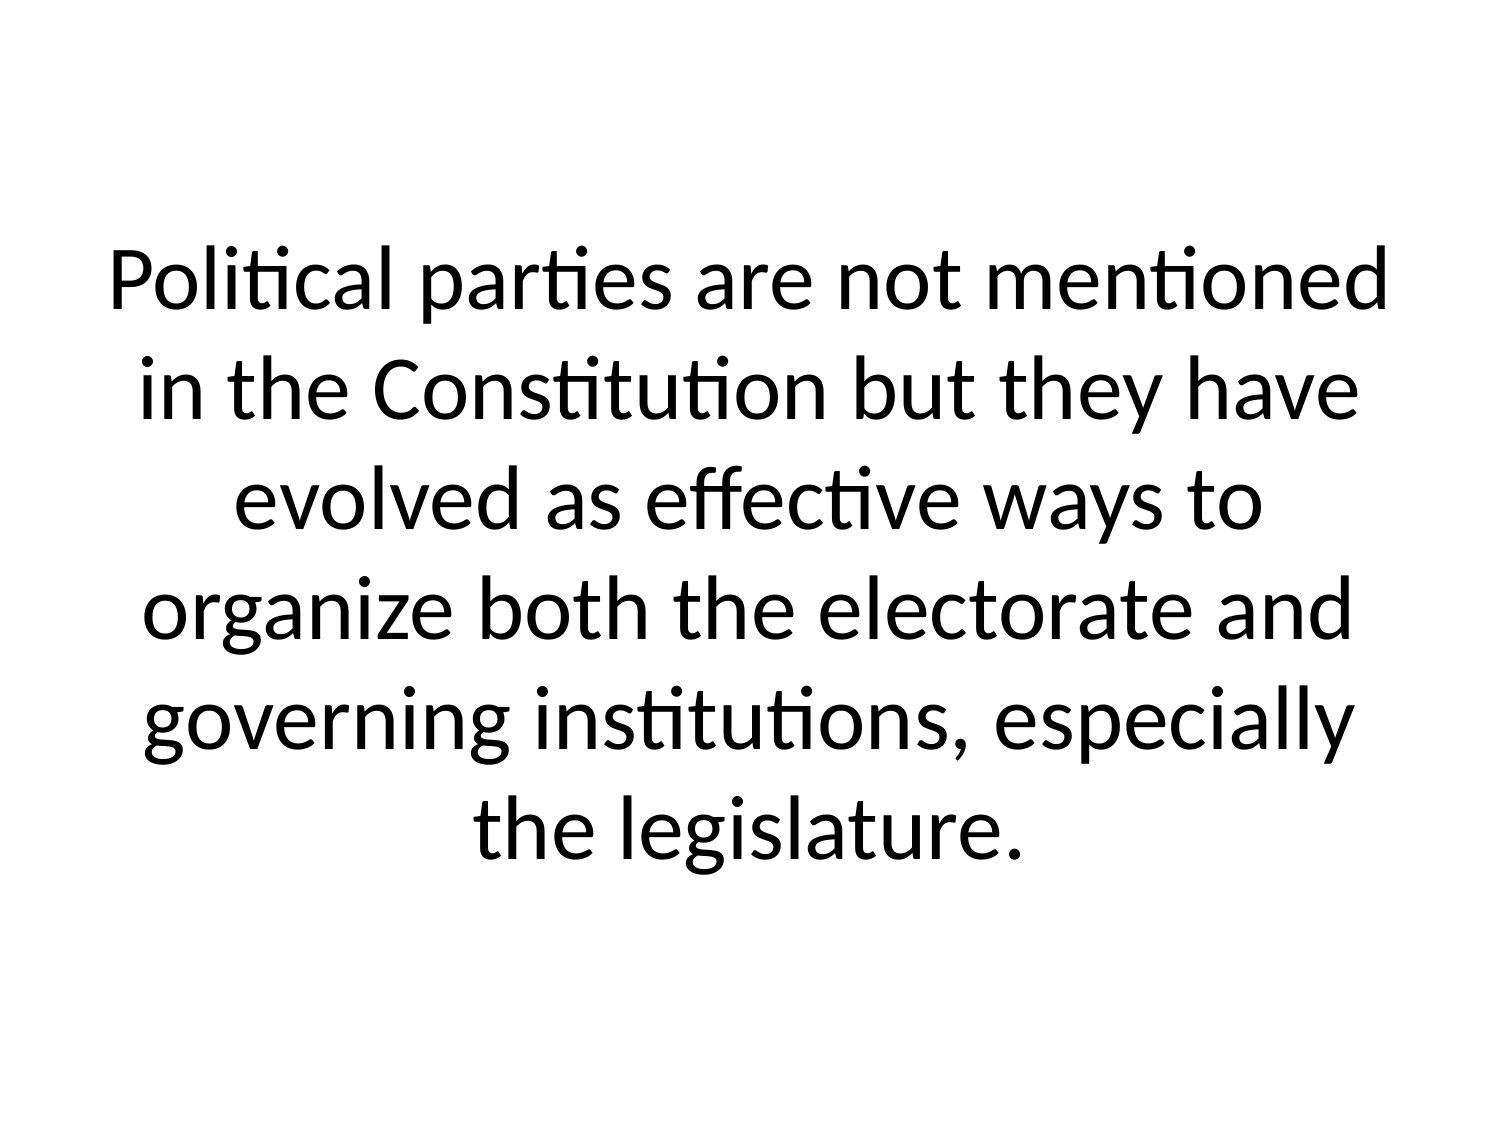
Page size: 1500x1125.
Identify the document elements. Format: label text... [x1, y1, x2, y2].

title Political parties are not mentioned in the Constitution but they have evolved as effective ways to organize both the electorate and governing institutions, especially the legislature. [74, 44, 1426, 1051]
